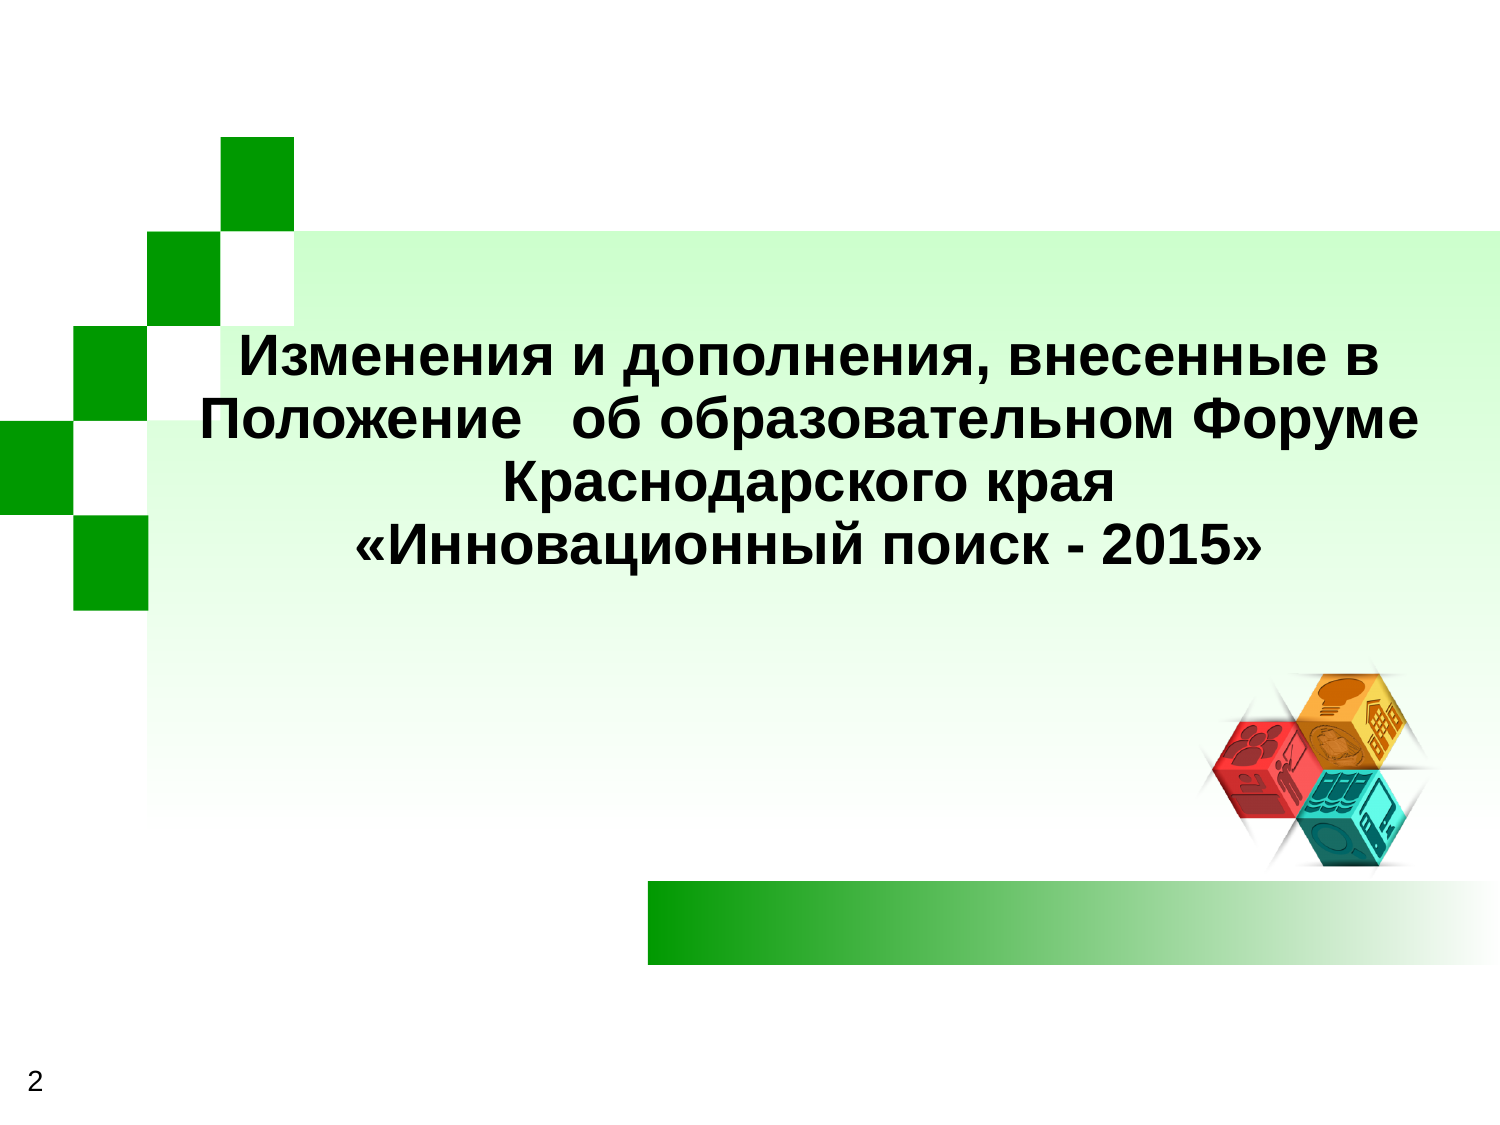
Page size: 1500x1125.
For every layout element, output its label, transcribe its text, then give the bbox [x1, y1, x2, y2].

picture [1195, 655, 1442, 880]
slide_number 2 [0, 1054, 59, 1125]
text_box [0, 136, 1500, 965]
